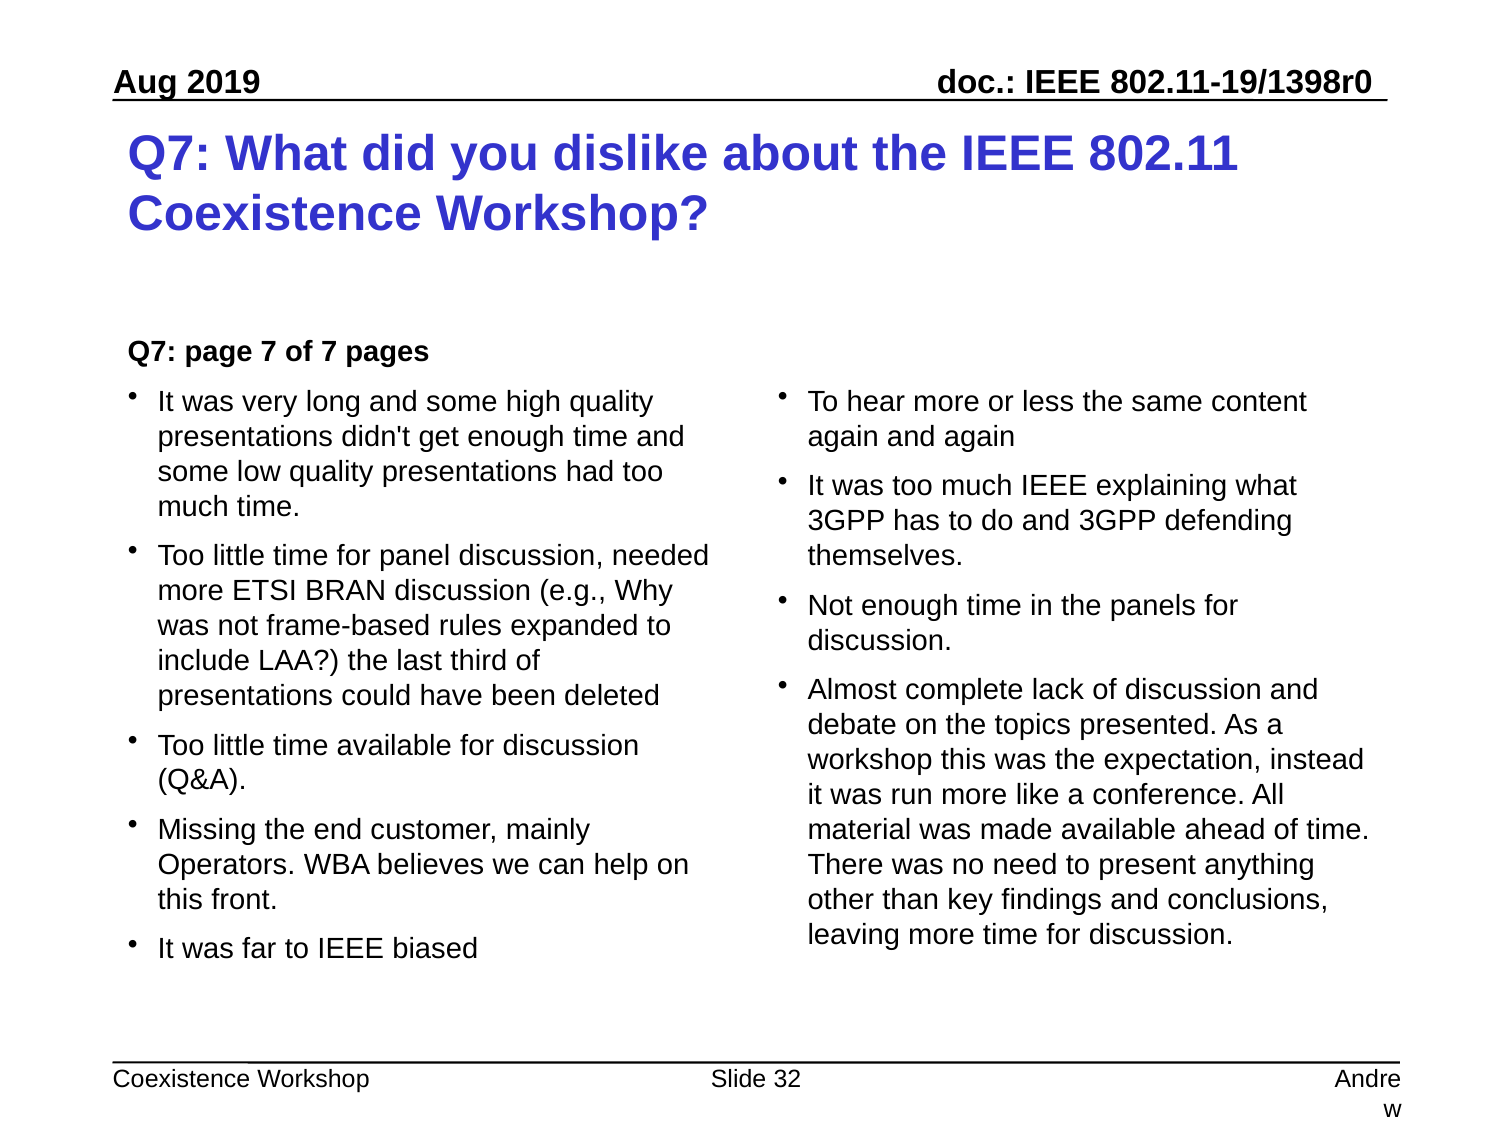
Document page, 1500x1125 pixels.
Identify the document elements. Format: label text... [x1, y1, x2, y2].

slide_number Slide 32 [709, 1061, 803, 1093]
list To hear more or less the same content again and again It was too much IEEE explaining what 3GPP has to do and 3GPP defending themselves. Not enough time in the panels for discussion. Almost complete lack of discussion and debate on the topics presented. As a workshop this was the expectation, instead it was run more like a conference. All material was made available ahead of time. There was no need to present anything other than key findings and conclusions, leaving more time for discussion. [762, 324, 1388, 1000]
footer Andrew Myles, Cisco [1320, 1061, 1402, 1093]
title Q7: What did you dislike about the IEEE 802.11 Coexistence Workshop? [112, 112, 1388, 288]
list Q7: page 7 of 7 pages It was very long and some high quality presentations didn't get enough time and some low quality presentations had too much time. Too little time for panel discussion, needed more ETSI BRAN discussion (e.g., Why was not frame-based rules expanded to include LAA?) the last third of presentations could have been deleted Too little time available for discussion (Q&A). Missing the end customer, mainly Operators. WBA believes we can help on this front. It was far to IEEE biased [112, 324, 738, 1000]
